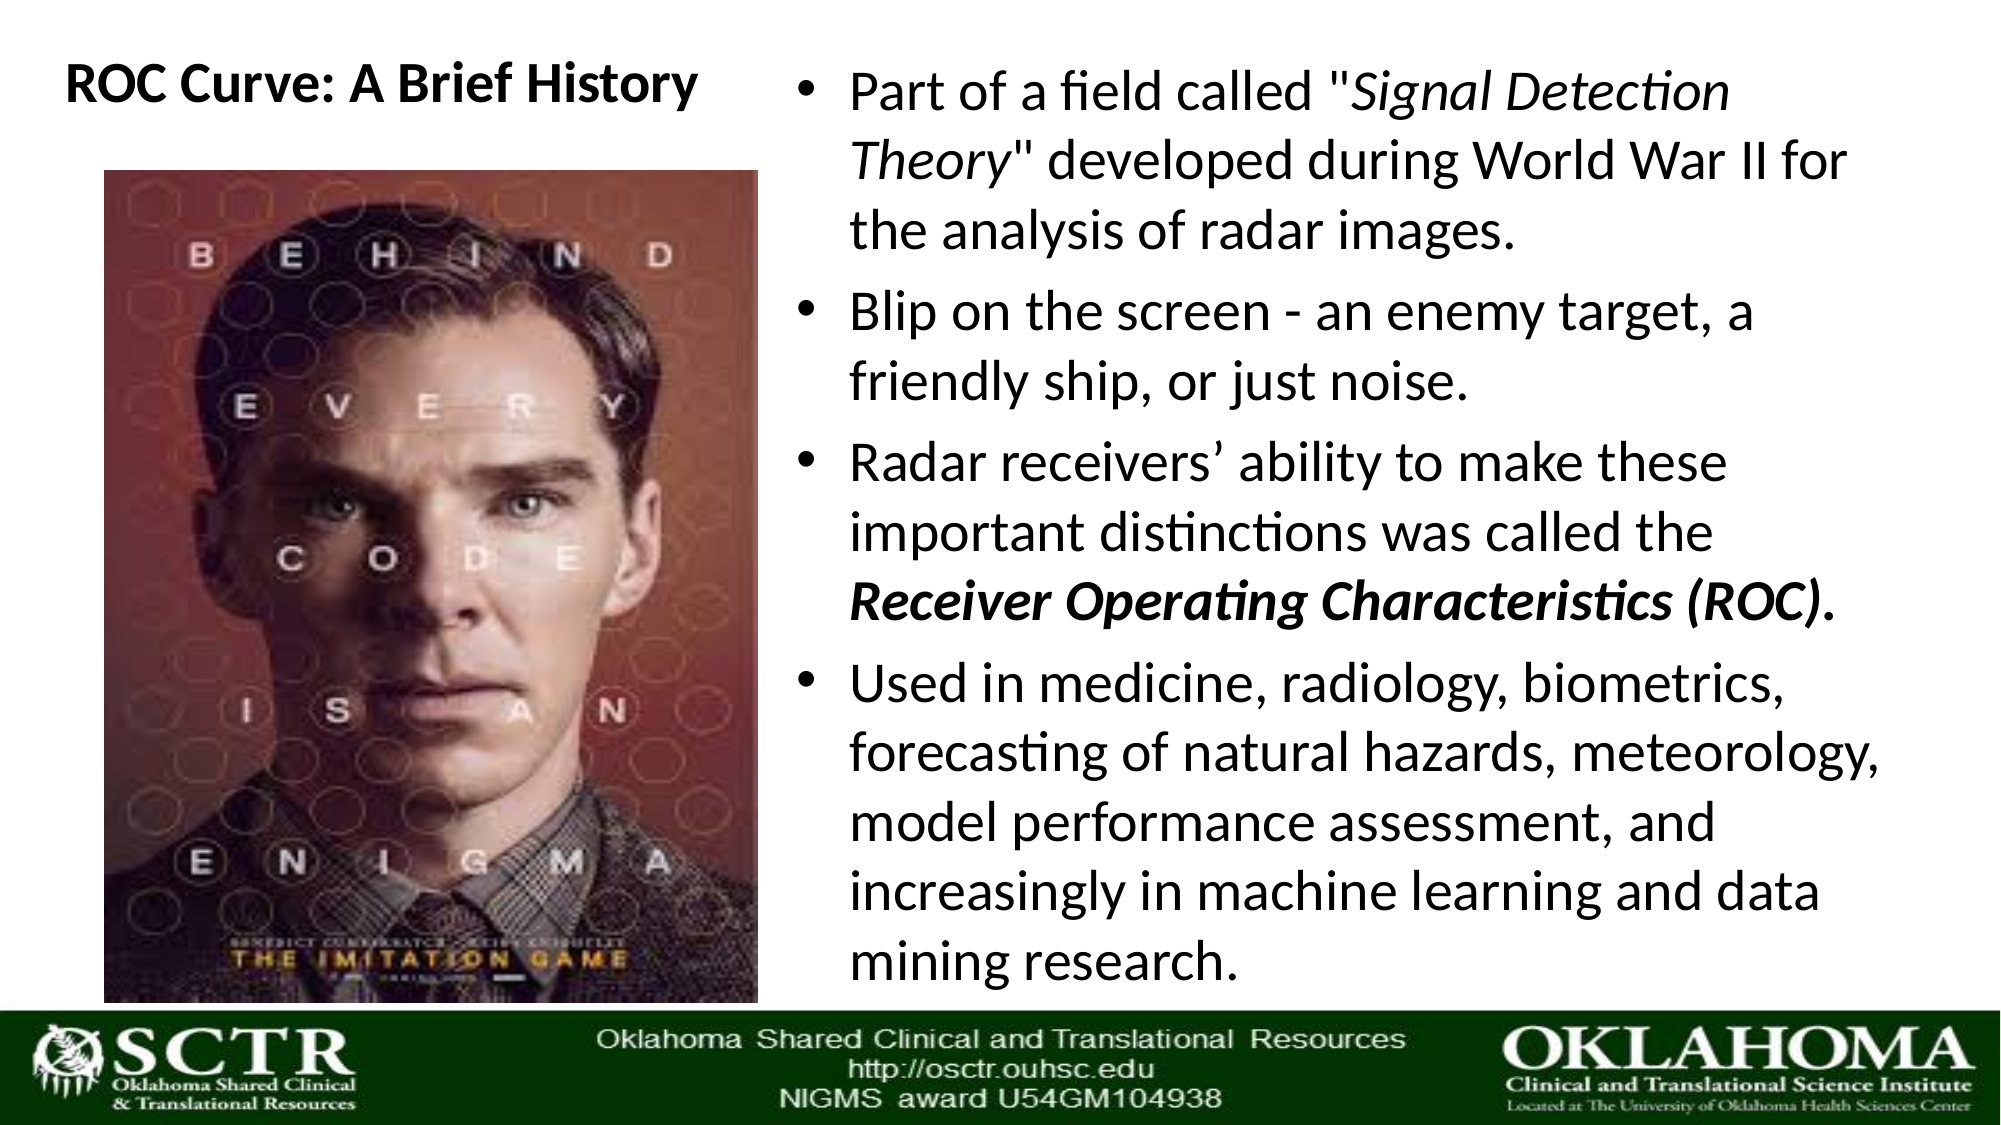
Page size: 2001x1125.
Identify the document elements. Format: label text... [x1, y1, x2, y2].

picture [0, 0, 2001, 1125]
title ROC Curve: A Brief History [50, 20, 758, 122]
list Part of a field called "Signal Detection Theory" developed during World War II for the analysis of radar images. Blip on the screen - an enemy target, a friendly ship, or just noise. Radar receivers’ ability to make these important distinctions was called the Receiver Operating Characteristics (ROC). Used in medicine, radiology, biometrics, forecasting of natural hazards, meteorology, model performance assessment, and increasingly in machine learning and data mining research. [781, 44, 1900, 1005]
